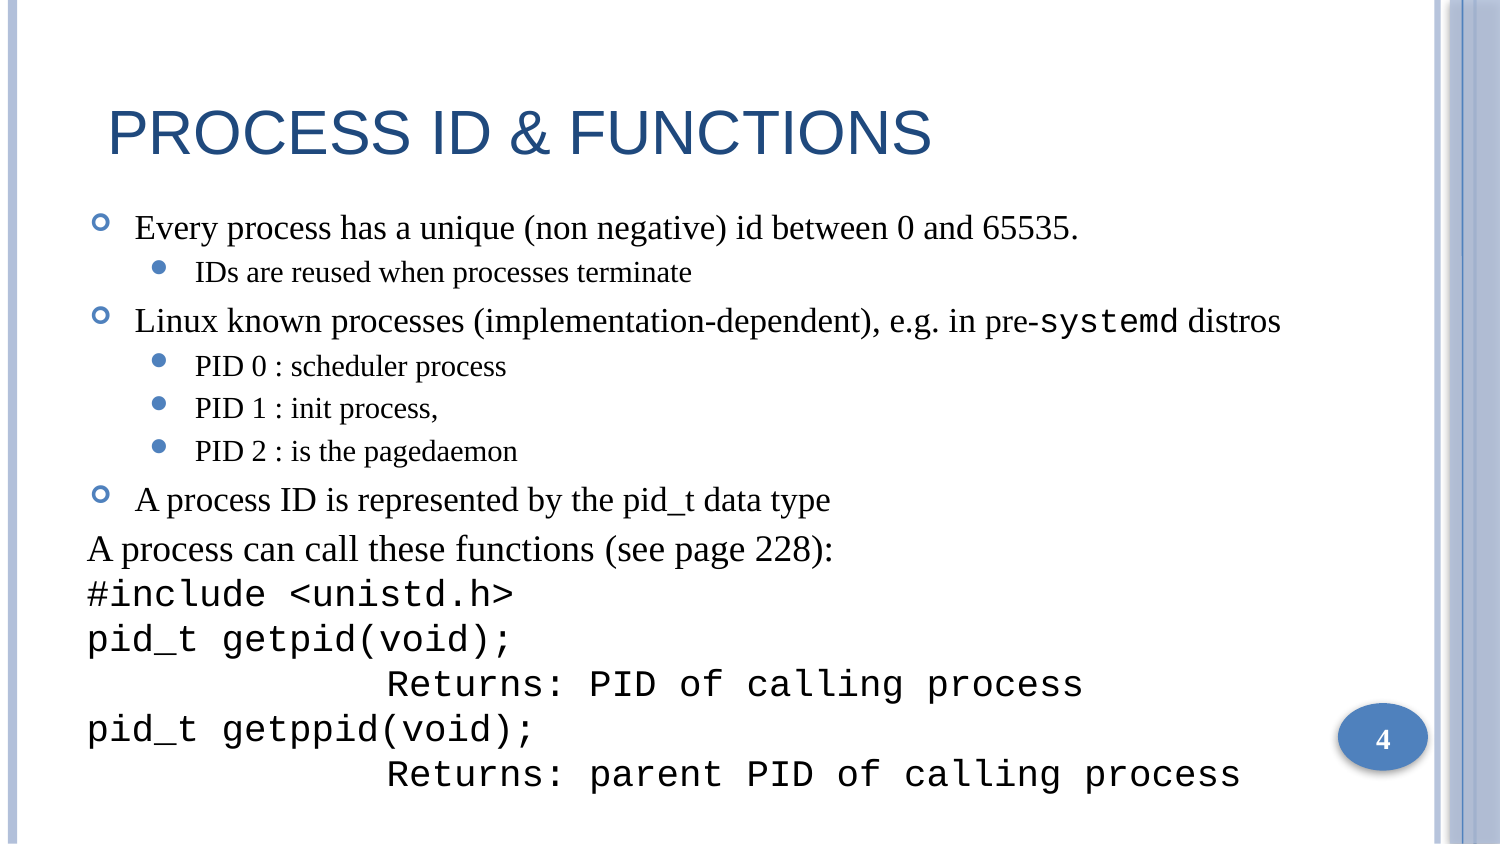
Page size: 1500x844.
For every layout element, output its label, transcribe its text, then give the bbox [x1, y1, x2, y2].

text_box A process can call these functions (see page 228): #include <unistd.h> pid_t getpid(void); Returns: PID of calling process pid_t getppid(void); Returns: parent PID of calling process [71, 516, 1321, 801]
slide_number 4 [1333, 705, 1434, 770]
text_box Every process has a unique (non negative) id between 0 and 65535. IDs are reused when processes terminate Linux known processes (implementation-dependent), e.g. in pre-systemd distros PID 0 : scheduler process PID 1 : init process, PID 2 : is the pagedaemon A process ID is represented by the pid_t data type [74, 196, 1336, 535]
title Process ID & Functions [75, 33, 1300, 175]
